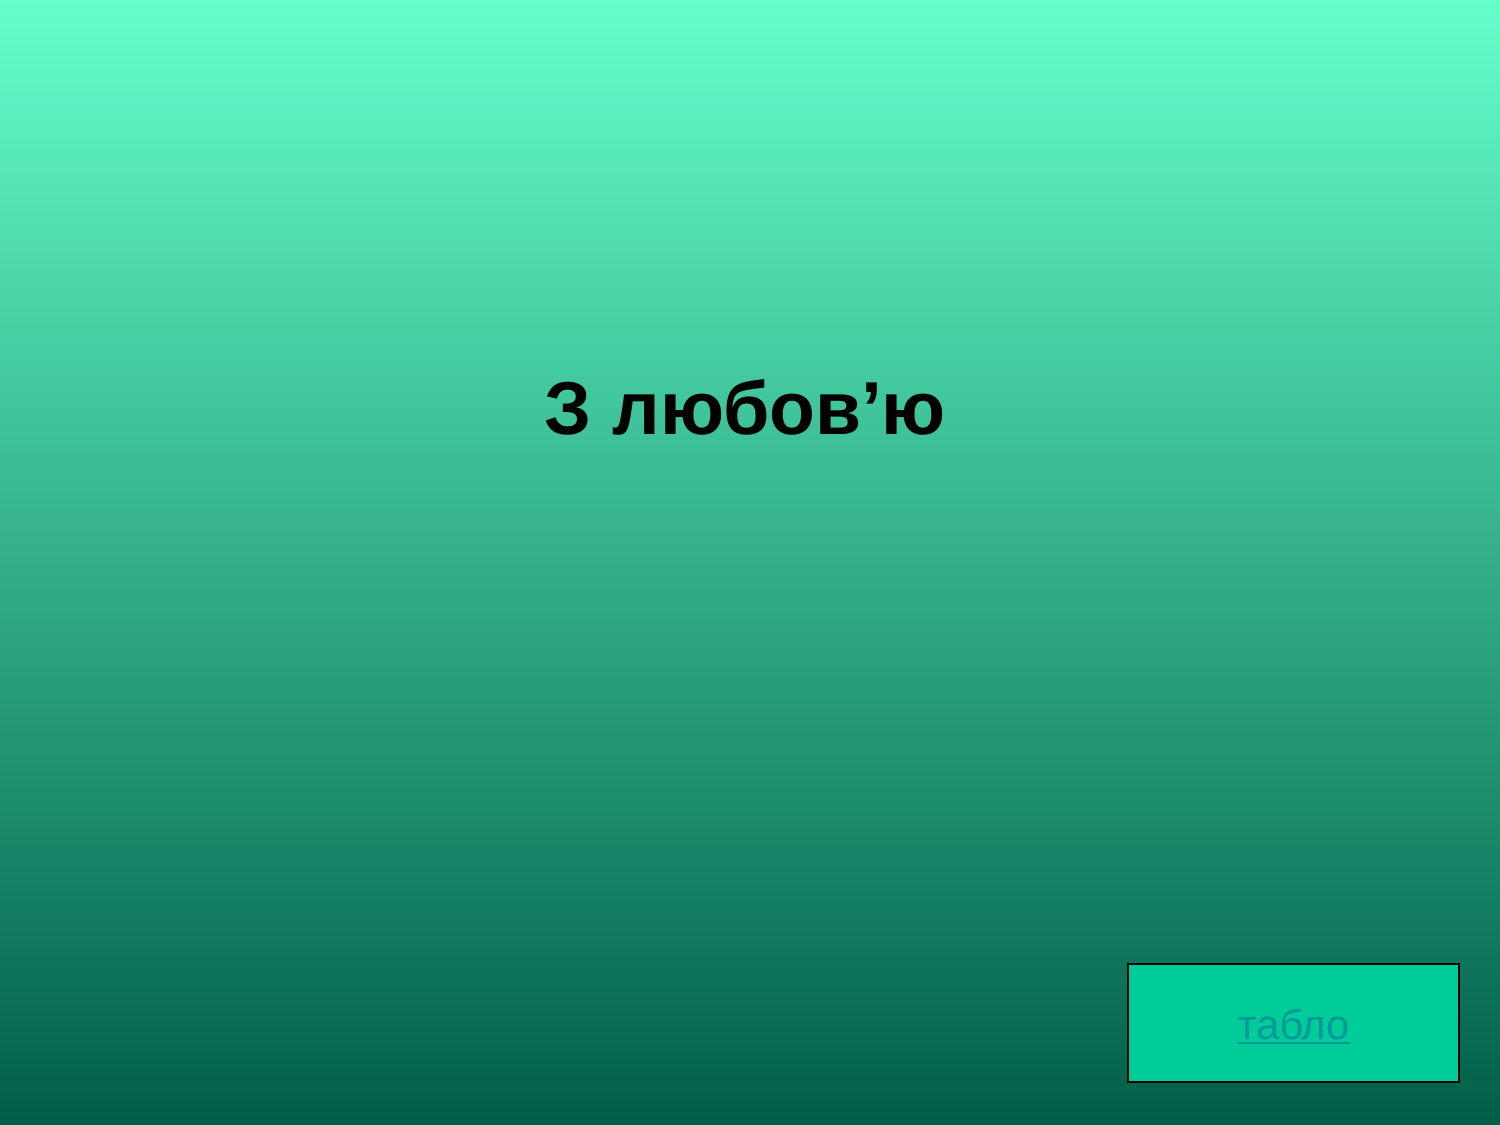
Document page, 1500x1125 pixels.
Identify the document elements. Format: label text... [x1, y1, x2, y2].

list З любов’ю [70, 163, 1421, 907]
text_box табло [1128, 964, 1459, 1083]
